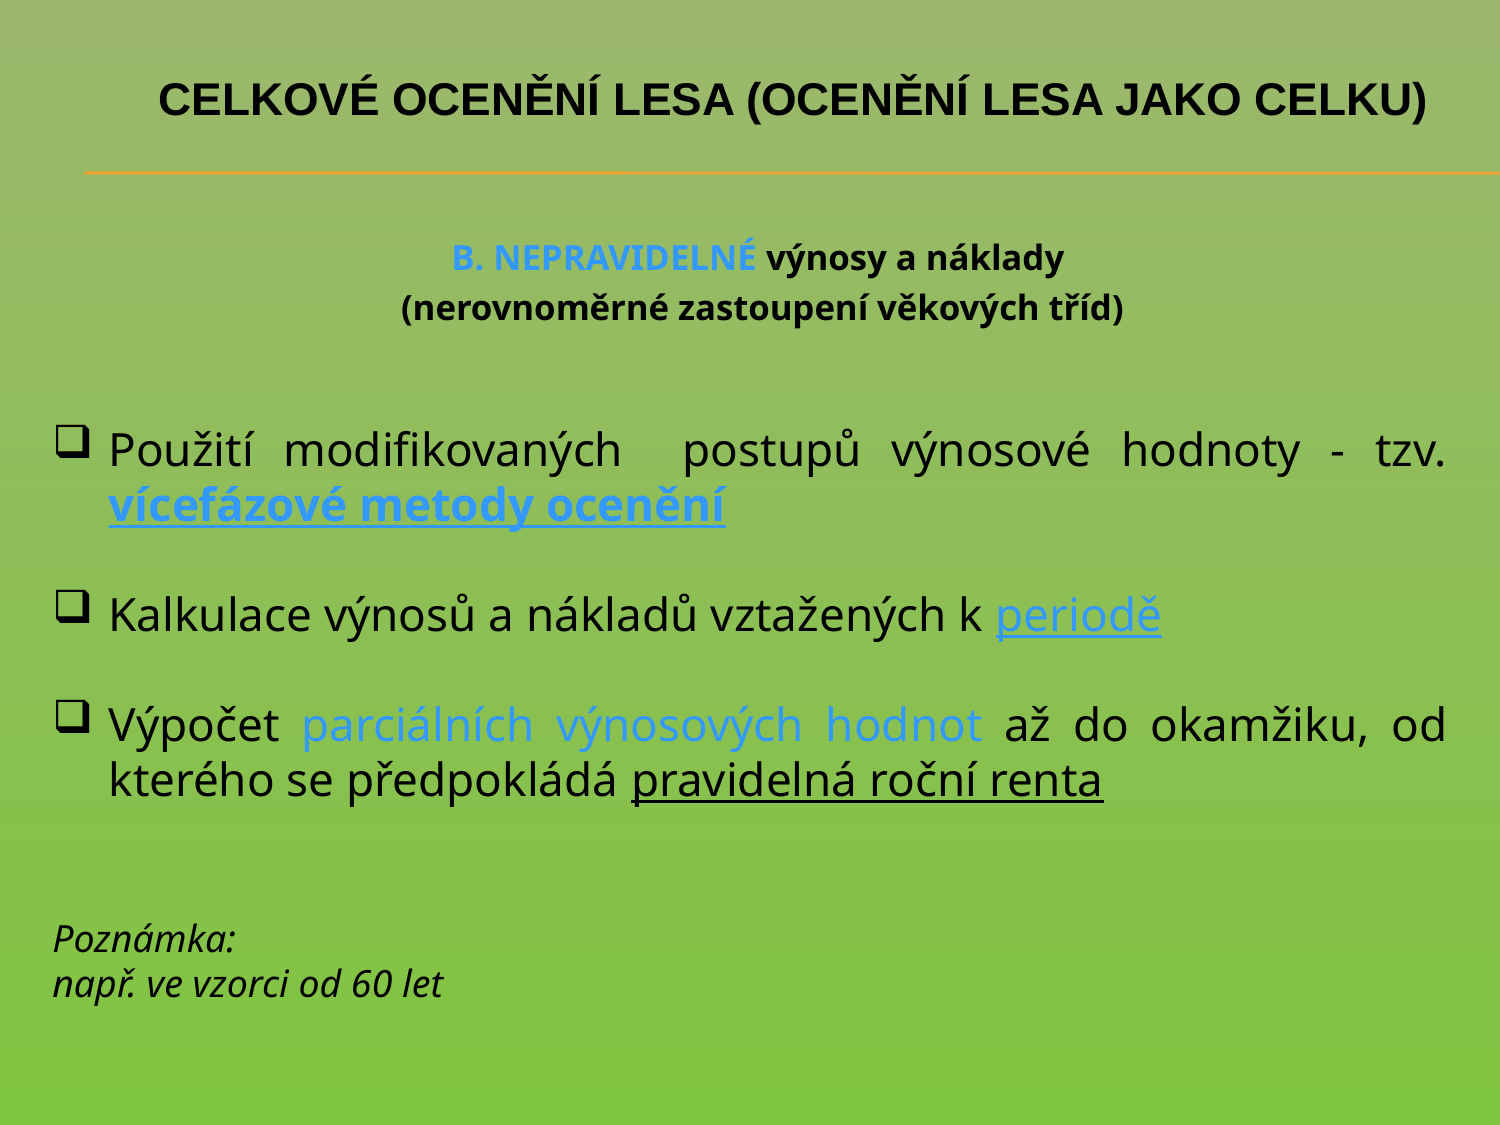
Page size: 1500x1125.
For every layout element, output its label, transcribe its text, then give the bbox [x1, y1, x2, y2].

text_box [49, 190, 1475, 279]
title CELKOVÉ OCENĚNÍ LESA (OCENĚNÍ LESA JAKO CELKU) [50, 19, 1475, 175]
text_box Použití modifikovaných postupů výnosové hodnoty - tzv. vícefázové metody ocenění Kalkulace výnosů a nákladů vztažených k periodě Výpočet parciálních výnosových hodnot až do okamžiku, od kterého se předpokládá pravidelná roční renta Poznámka: např. ve vzorci od 60 let [37, 413, 1463, 1013]
list B. NEPRAVIDELNÉ výnosy a náklady (nerovnoměrné zastoupení věkových tříd) [50, 279, 1475, 335]
